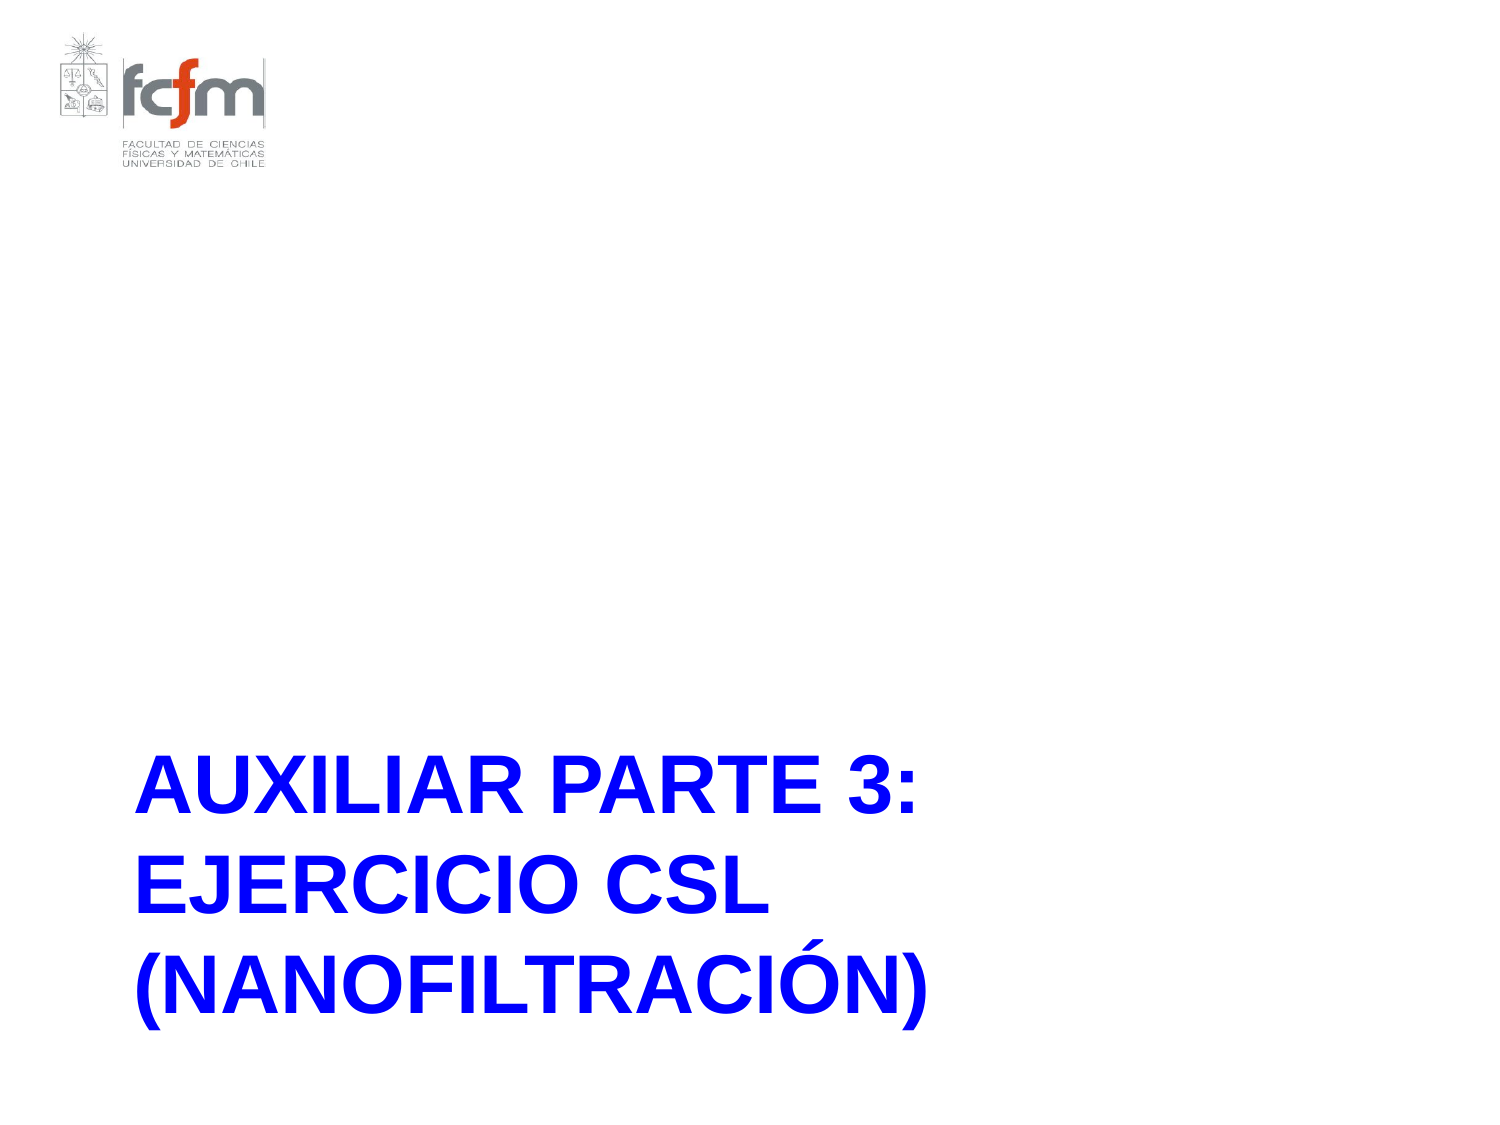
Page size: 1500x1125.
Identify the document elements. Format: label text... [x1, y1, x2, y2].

title Auxiliar Parte 3: Ejercicio csl (nanofiltración) [118, 722, 1394, 947]
